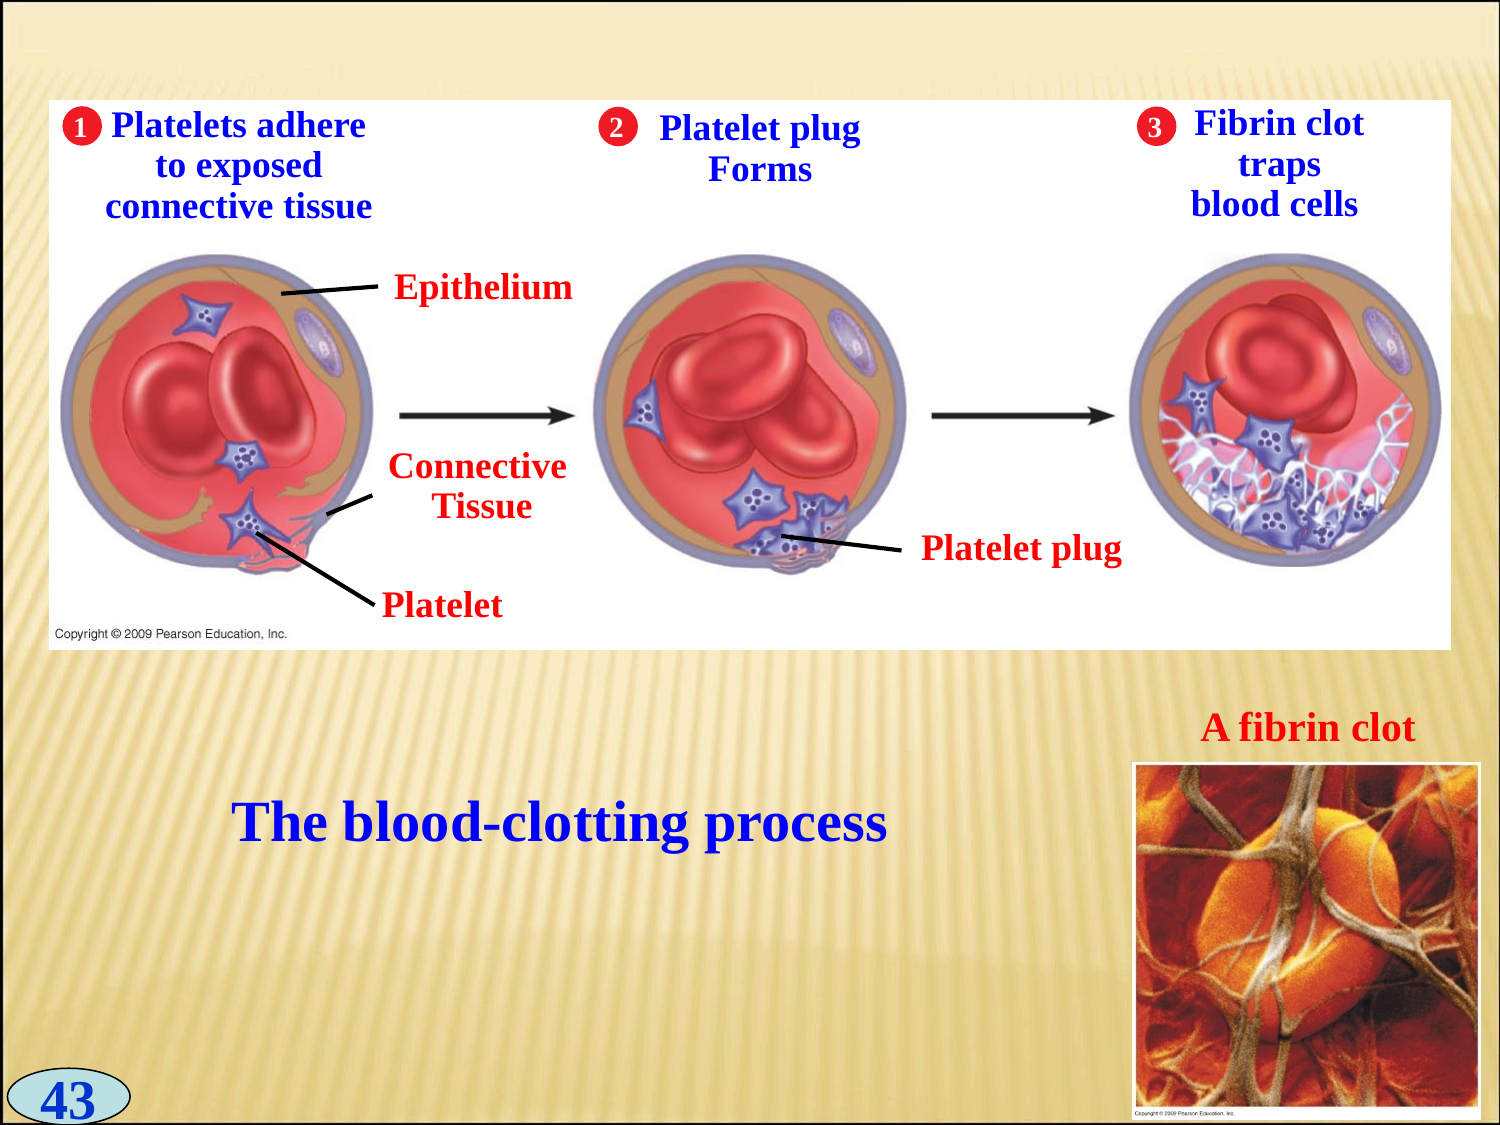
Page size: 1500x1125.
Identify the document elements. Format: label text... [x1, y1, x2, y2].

text_box A fibrin clot [1147, 692, 1469, 757]
text_box The blood-clotting process [59, 775, 1061, 931]
picture [0, 0, 1500, 1125]
text_box 43 [7, 1068, 131, 1125]
